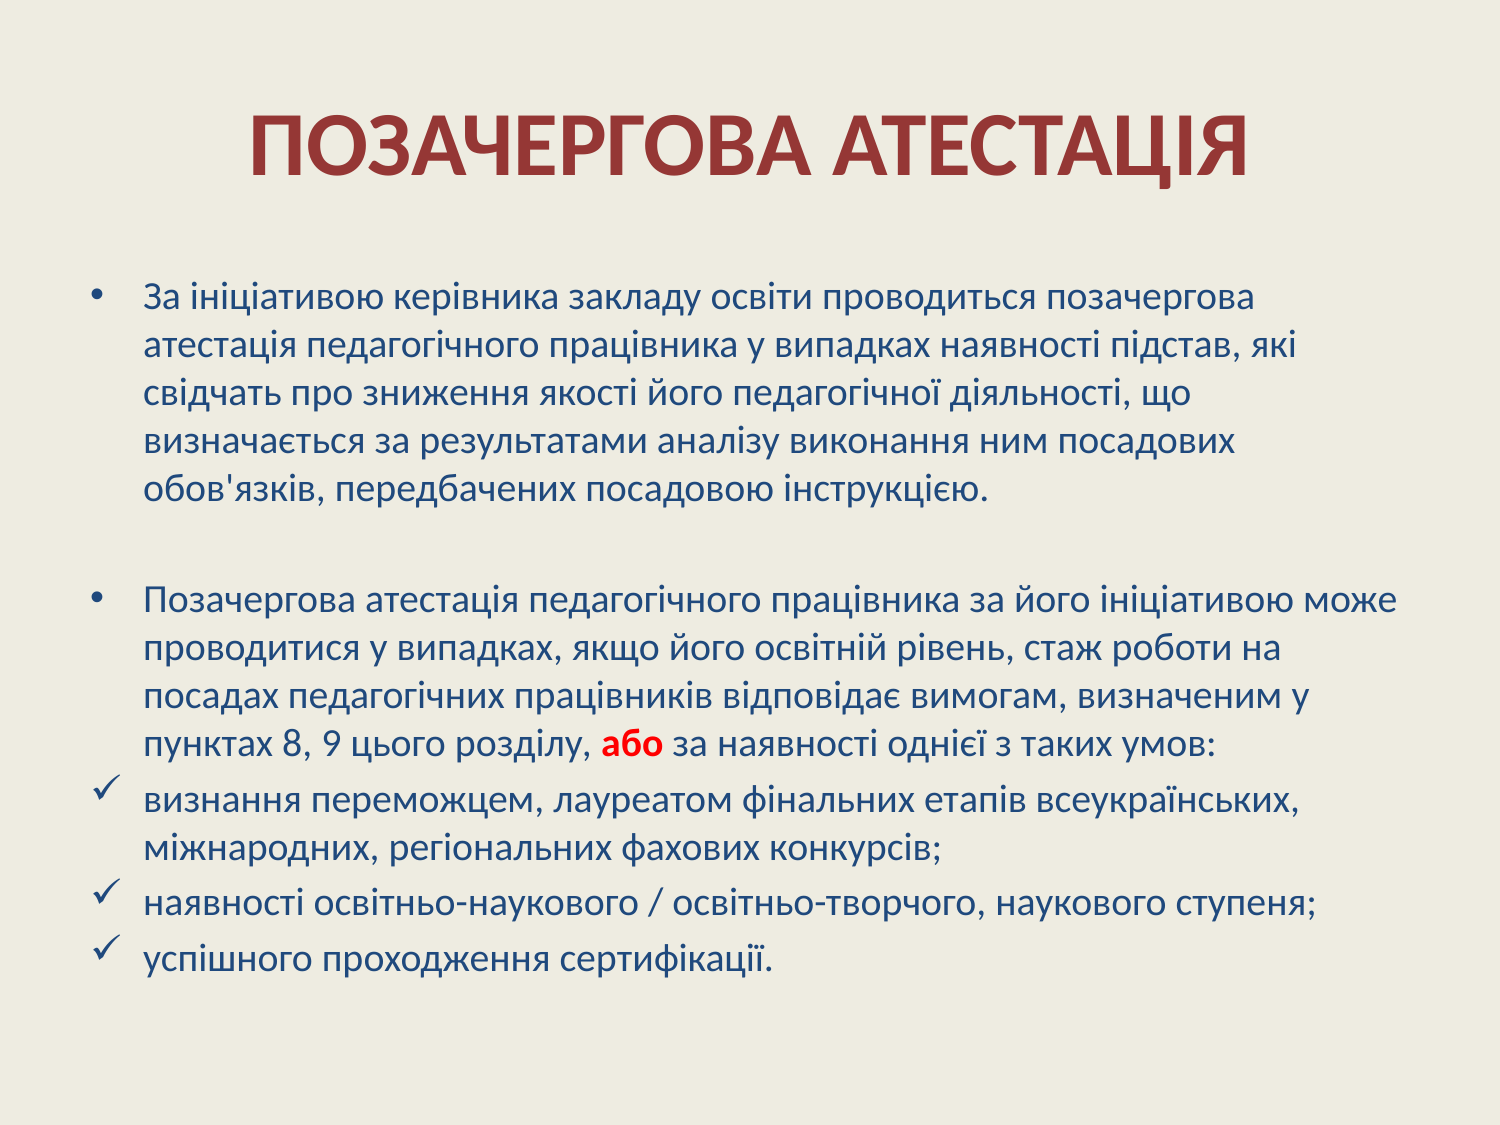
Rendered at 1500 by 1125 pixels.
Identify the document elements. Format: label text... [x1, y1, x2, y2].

title ПОЗАЧЕРГОВА АТЕСТАЦІЯ [75, 45, 1425, 233]
list За ініціативою керівника закладу освіти проводиться позачергова атестація педагогічного працівника у випадках наявності підстав, які свідчать про зниження якості його педагогічної діяльності, що визначається за результатами аналізу виконання ним посадових обов'язків, передбачених посадовою інструкцією. Позачергова атестація педагогічного працівника за його ініціативою може проводитися у випадках, якщо його освітній рівень, стаж роботи на посадах педагогічних працівників відповідає вимогам, визначеним у пунктах 8, 9 цього розділу, або за наявності однієї з таких умов: визнання переможцем, лауреатом фінальних етапів всеукраїнських, міжнародних, регіональних фахових конкурсів; наявності освітньо-наукового / освітньо-творчого, наукового ступеня; успішного проходження сертифікації. [75, 262, 1425, 1005]
